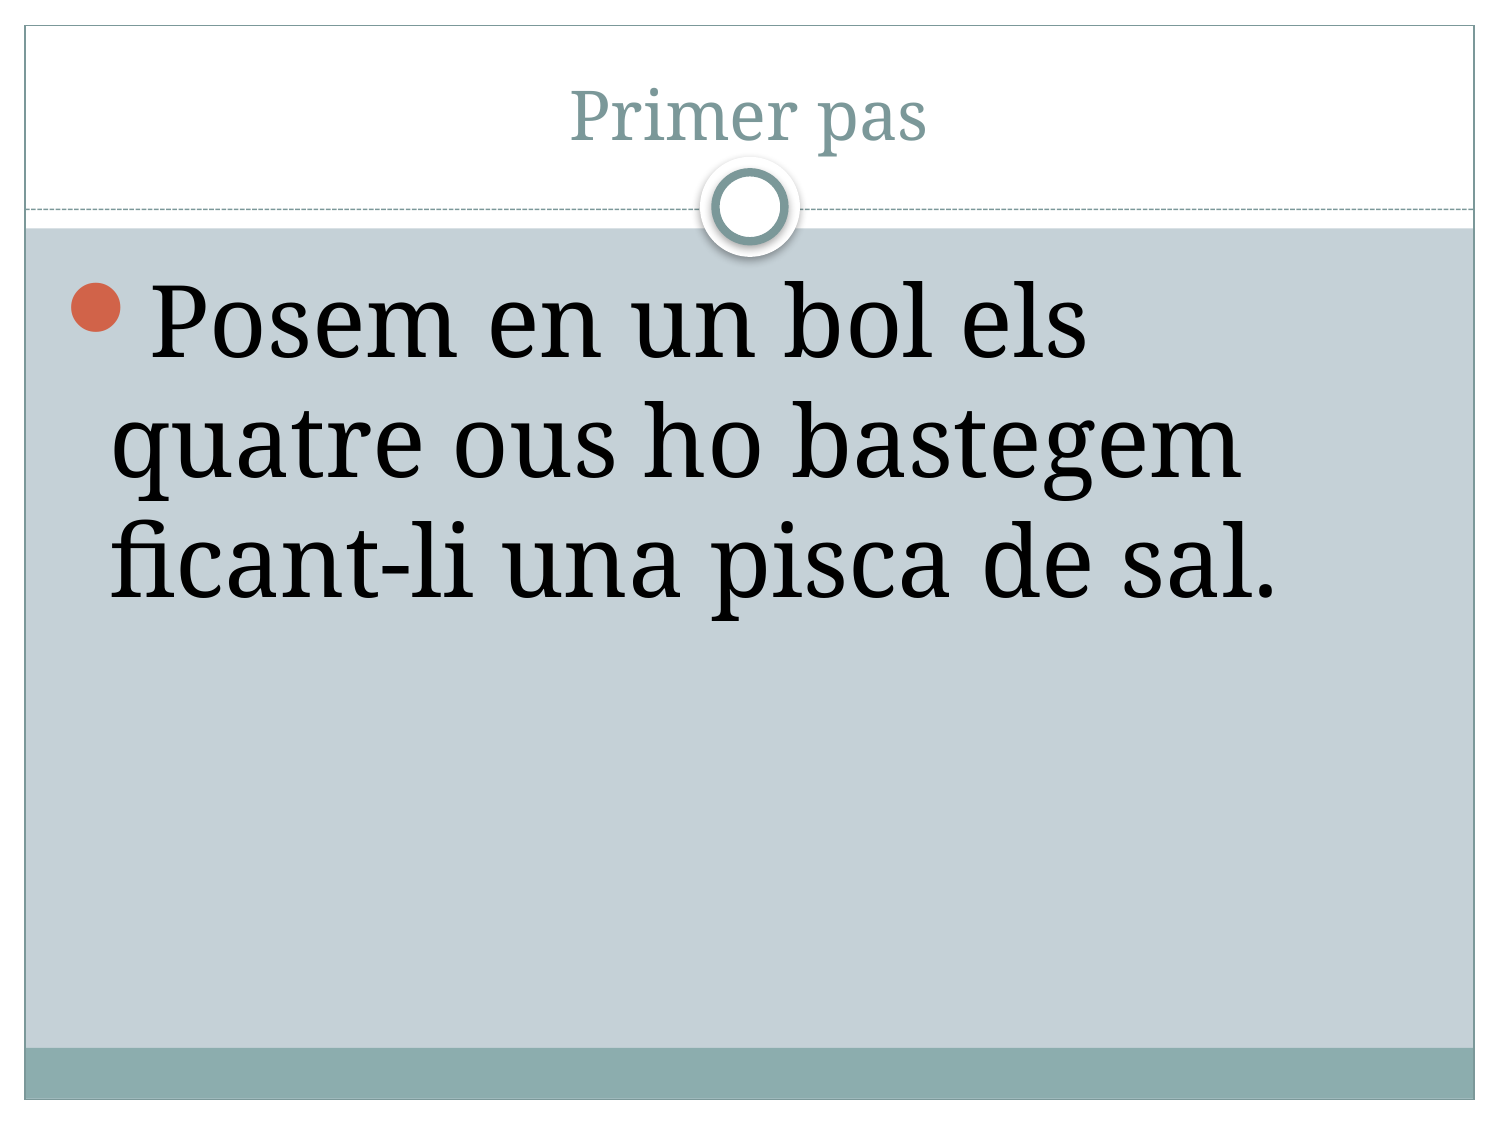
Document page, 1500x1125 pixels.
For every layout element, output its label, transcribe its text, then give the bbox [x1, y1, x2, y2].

title Primer pas [49, 37, 1450, 162]
list Posem en un bol els quatre ous ho bastegem ficant-li una pisca de sal. [49, 250, 1445, 1001]
